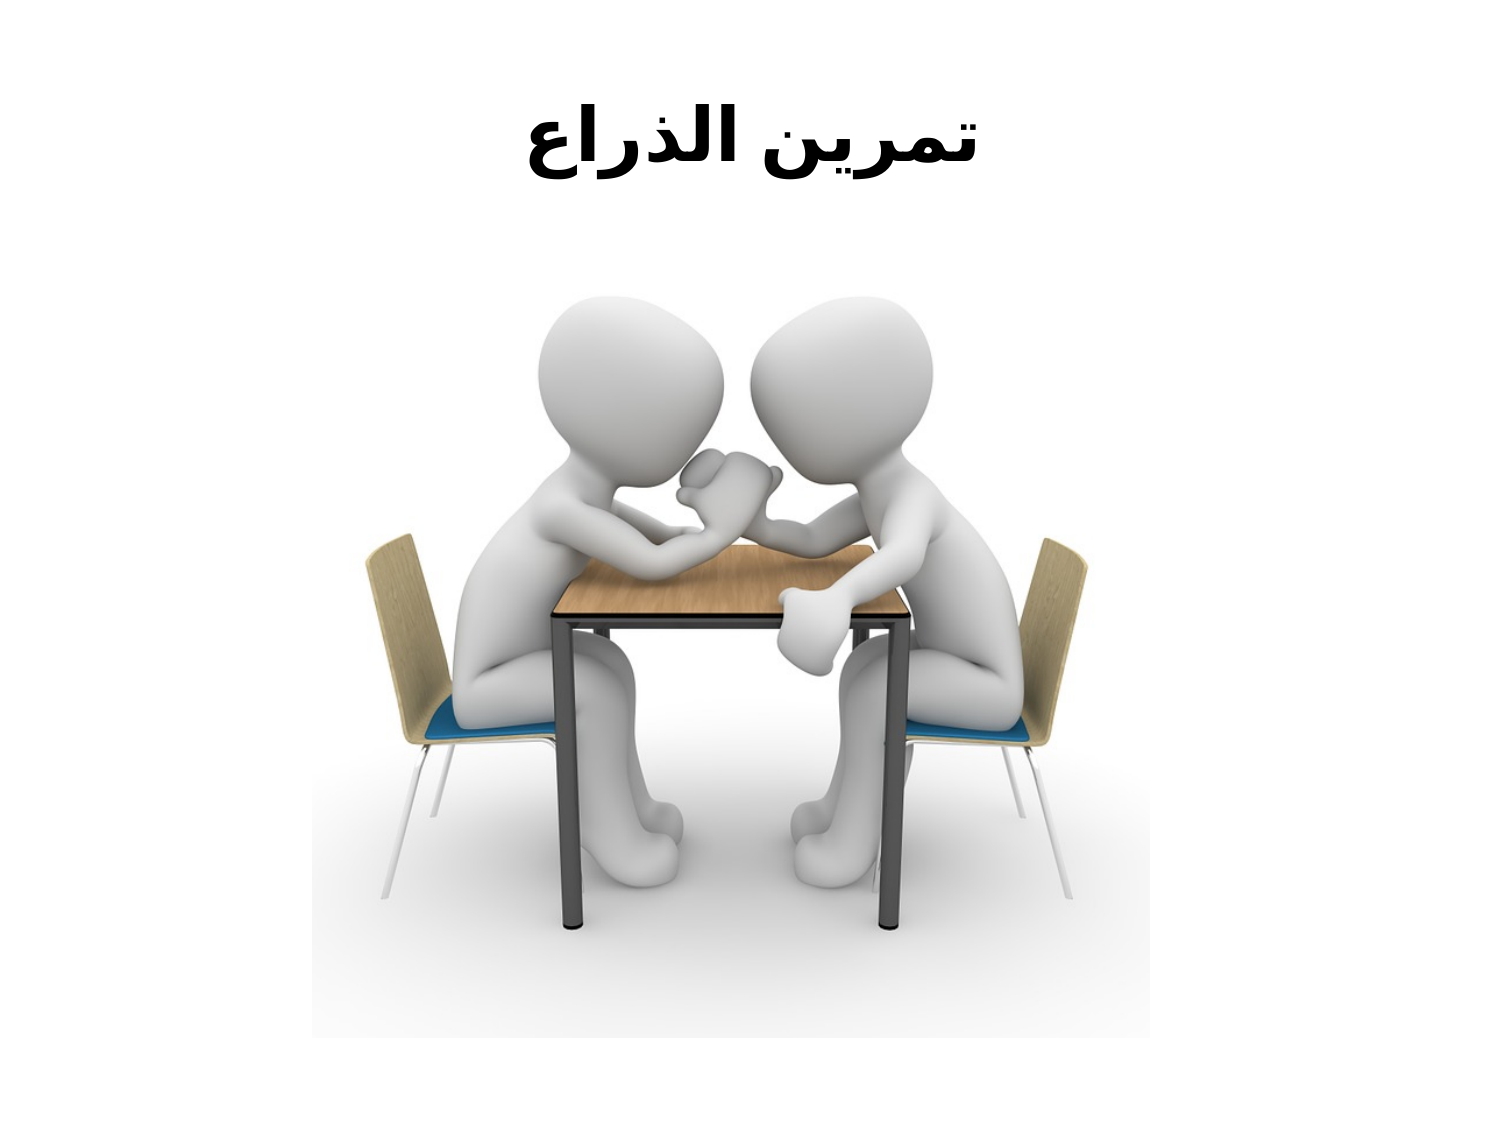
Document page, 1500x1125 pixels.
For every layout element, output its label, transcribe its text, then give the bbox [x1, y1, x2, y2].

title تمرين الذراع [75, 37, 1431, 225]
picture [312, 199, 1151, 1038]
